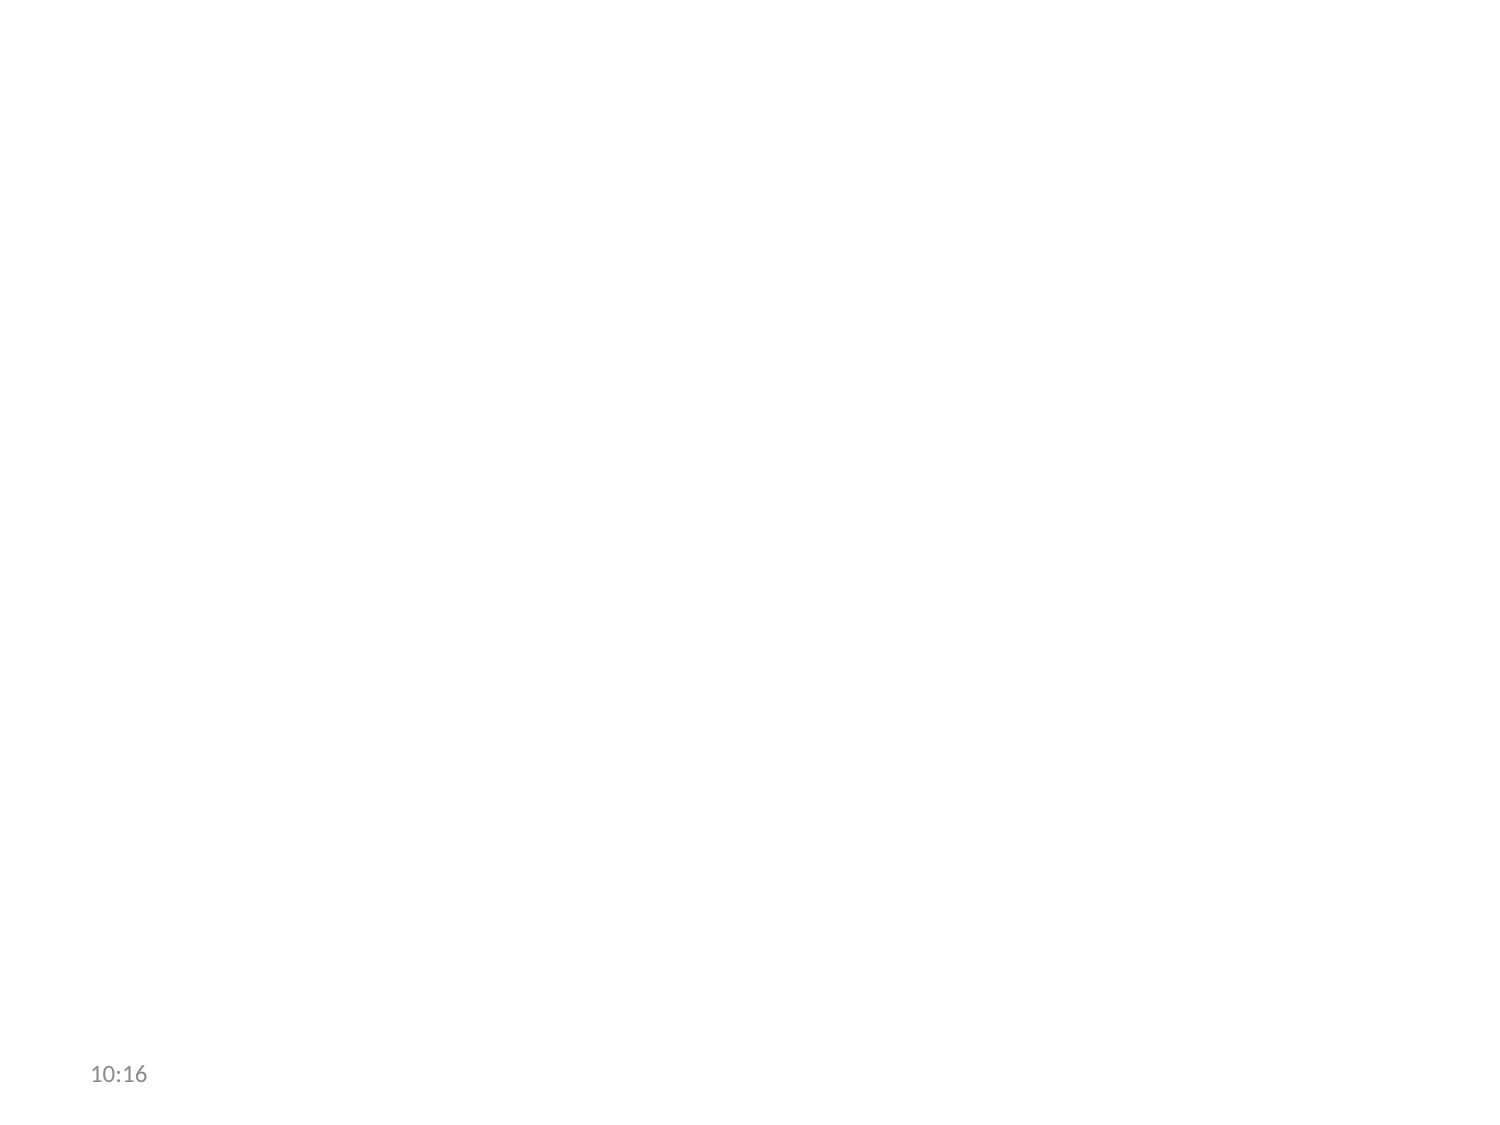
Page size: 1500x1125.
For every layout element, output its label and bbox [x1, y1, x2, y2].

slide_number [75, 1042, 425, 1103]
